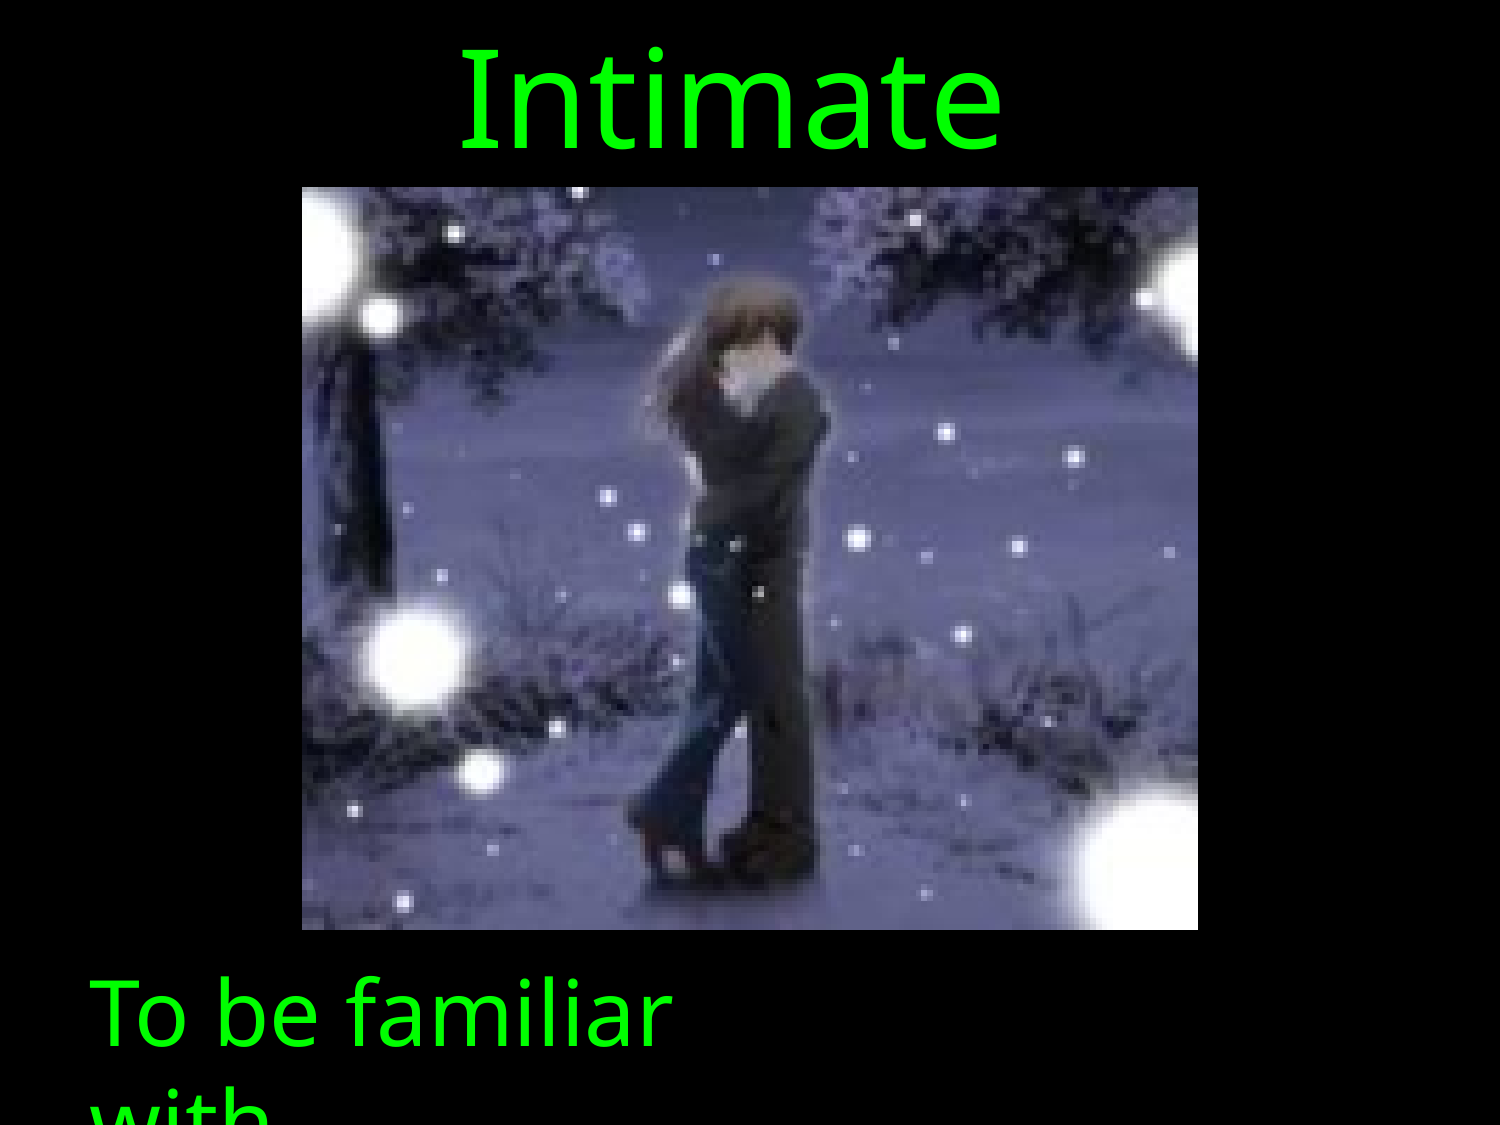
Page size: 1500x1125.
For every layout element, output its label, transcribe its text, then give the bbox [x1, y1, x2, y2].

title Intimate [75, 0, 1425, 186]
text_box To be familiar with. [75, 947, 900, 1125]
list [74, 187, 1426, 931]
